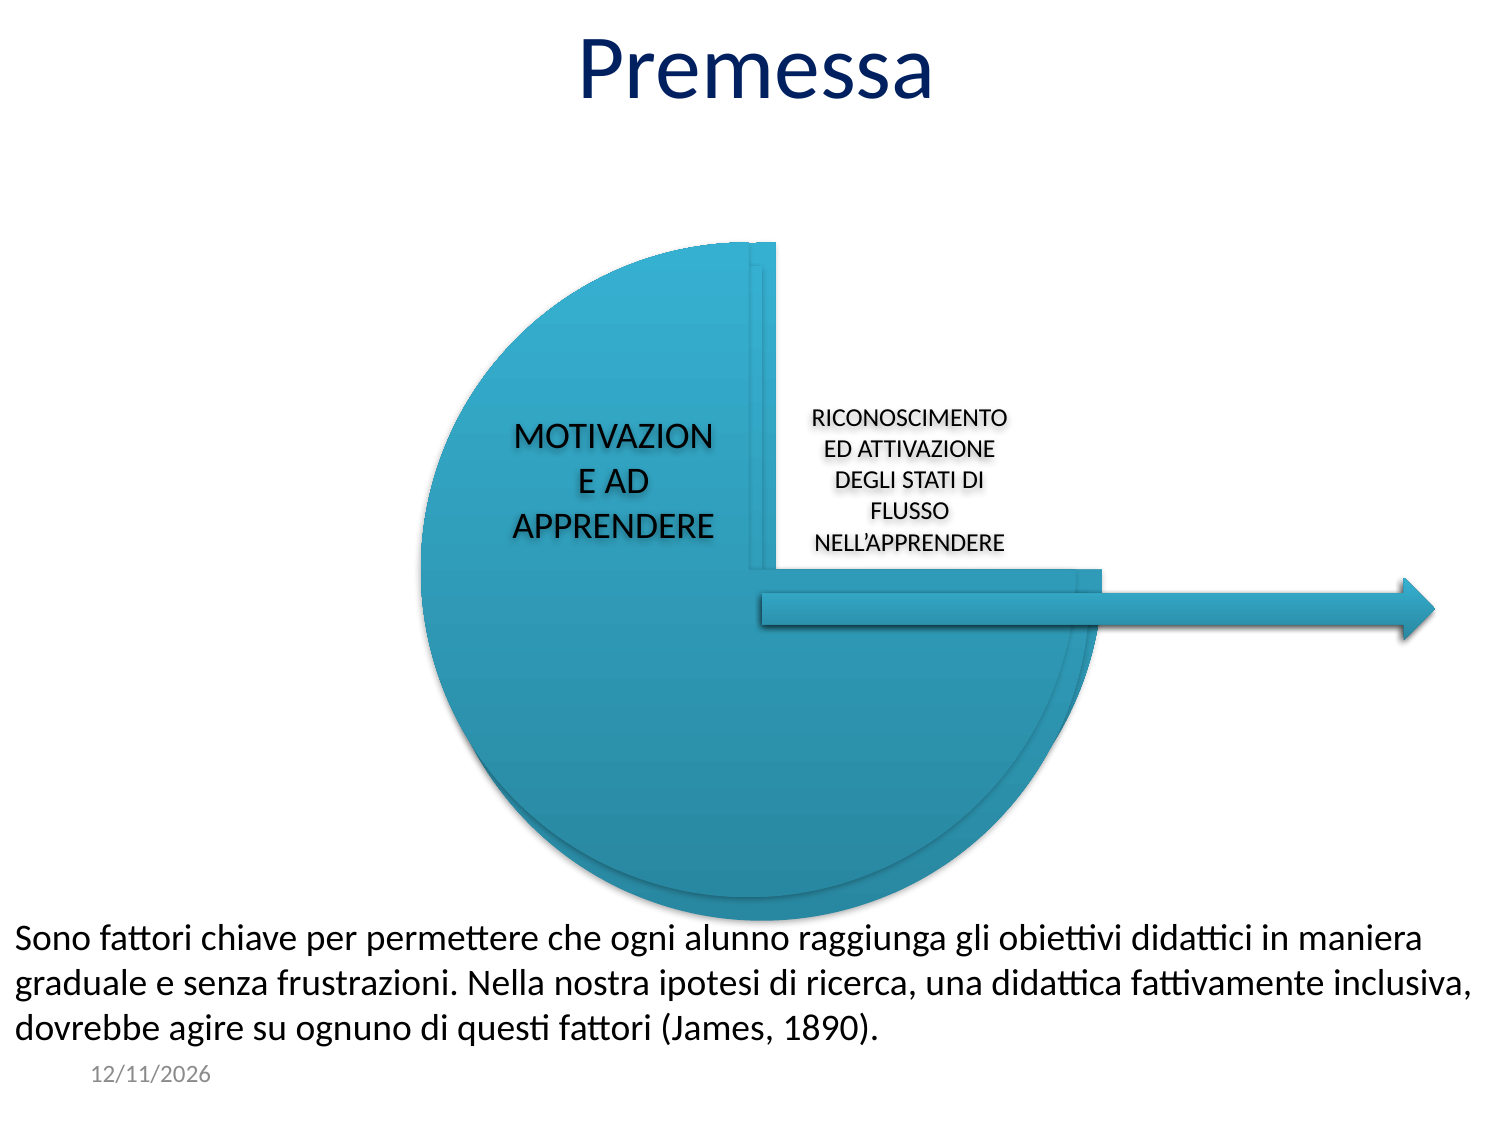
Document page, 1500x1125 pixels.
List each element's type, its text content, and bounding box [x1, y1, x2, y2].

text_box Premessa [562, 0, 952, 125]
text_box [88, 136, 1436, 918]
text_box Sono fattori chiave per permettere che ogni alunno raggiunga gli obiettivi didattici in maniera graduale e senza frustrazioni. Nella nostra ipotesi di ricerca, una didattica fattivamente inclusiva, dovrebbe agire su ognuno di questi fattori (James, 1890). [0, 905, 1500, 1055]
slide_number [75, 1055, 425, 1103]
